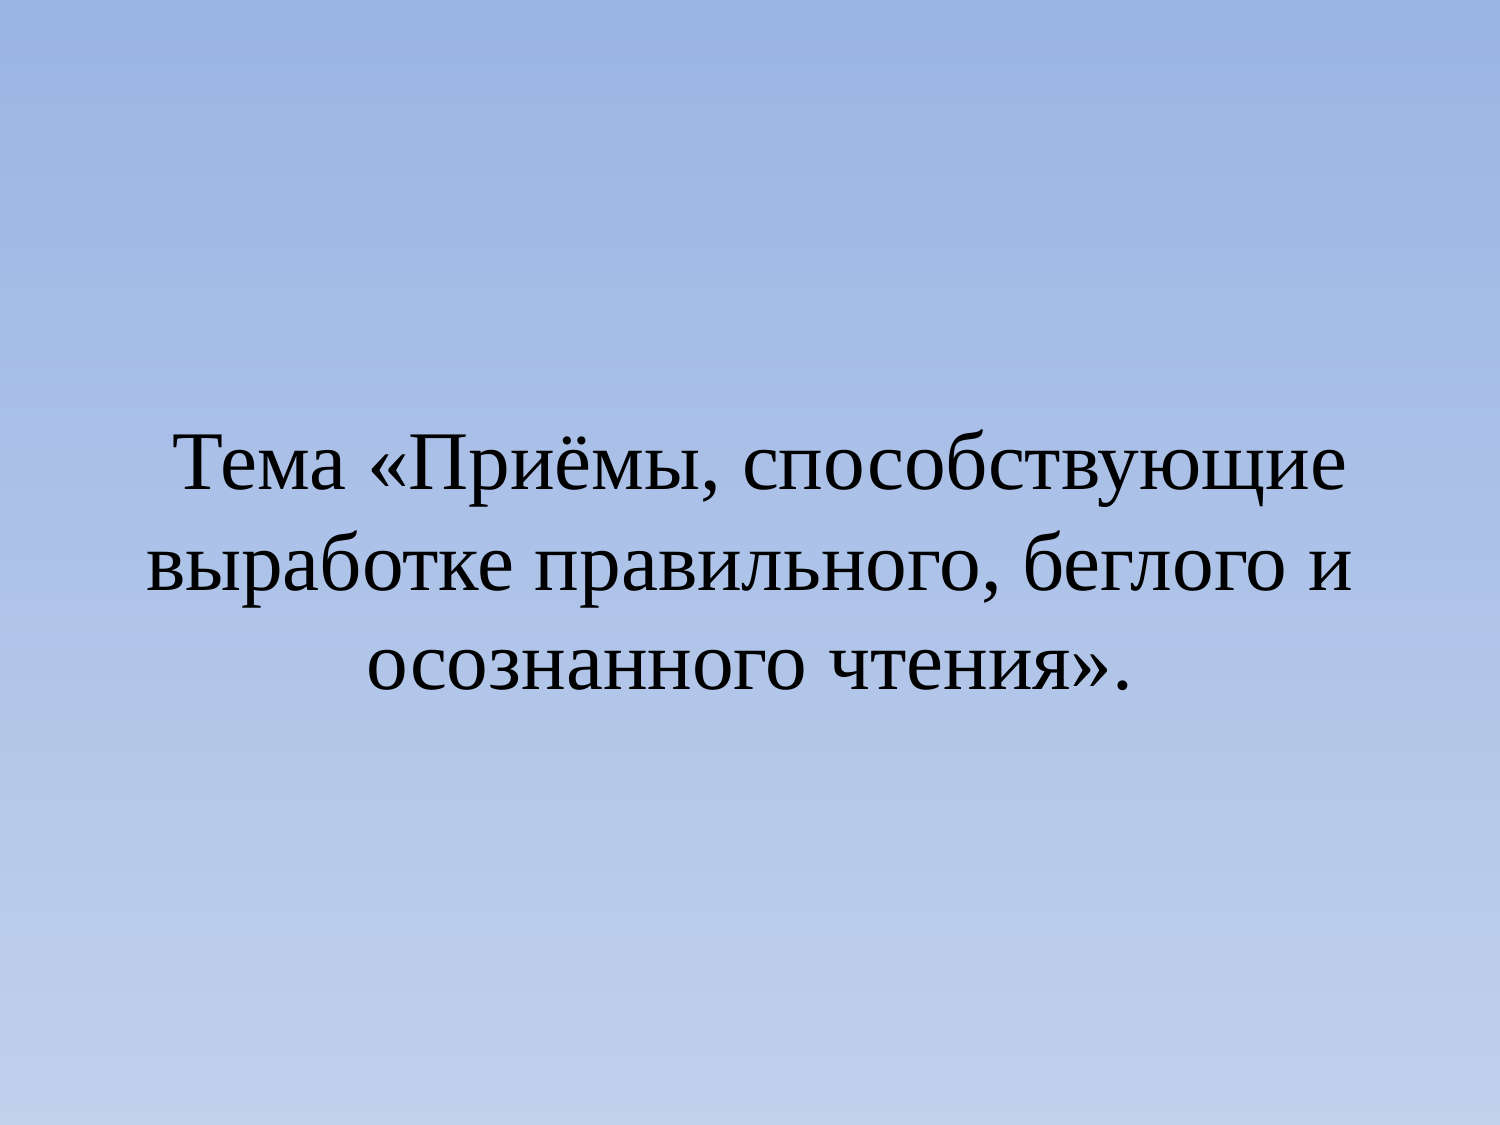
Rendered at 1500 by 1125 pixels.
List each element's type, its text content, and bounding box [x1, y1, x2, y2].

subtitle [225, 637, 1275, 925]
title Тема «Приёмы, способствующие выработке правильного, беглого и осознанного чтения». [112, 117, 1388, 997]
